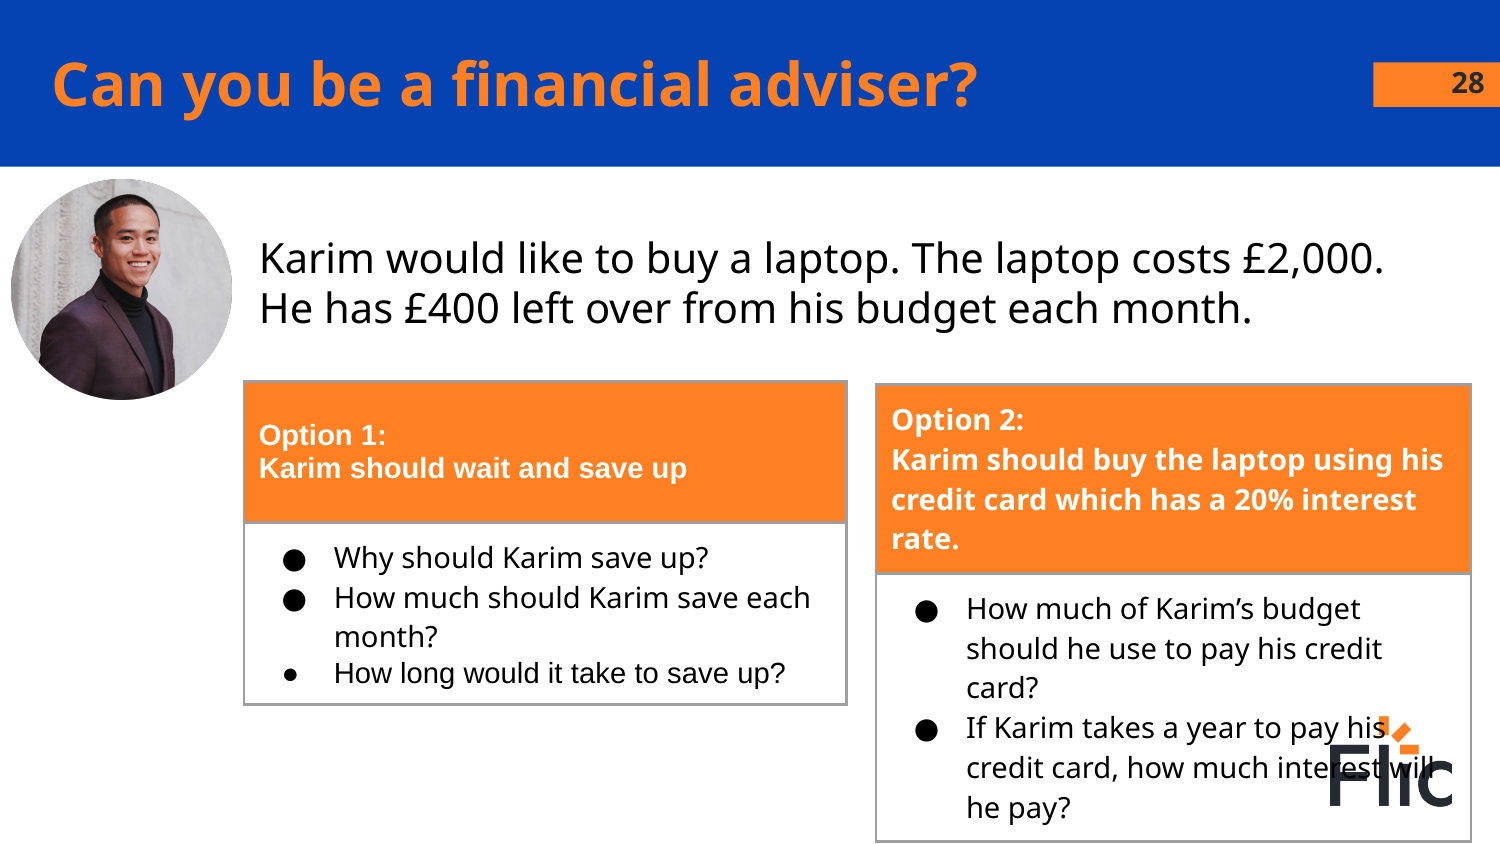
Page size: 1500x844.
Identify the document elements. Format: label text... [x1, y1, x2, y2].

picture [11, 179, 232, 400]
table_header Option 2: Karim should buy the laptop using his credit card which has a 20% interest rate. [877, 386, 1470, 572]
table_header Option 1: Karim should wait and save up [245, 383, 845, 521]
text_box Karim would like to buy a laptop. The laptop costs £2,000. He has £400 left over from his budget each month. [243, 216, 1436, 347]
table_cell Why should Karim save up? How much should Karim save each month? How long would it take to save up? [245, 524, 845, 703]
slide_number 28 [1410, 49, 1500, 115]
table_cell How much of Karim’s budget should he use to pay his credit card? If Karim takes a year to pay his credit card, how much interest will he pay? [877, 575, 1470, 840]
title Can you be a financial adviser? [36, 39, 1306, 125]
